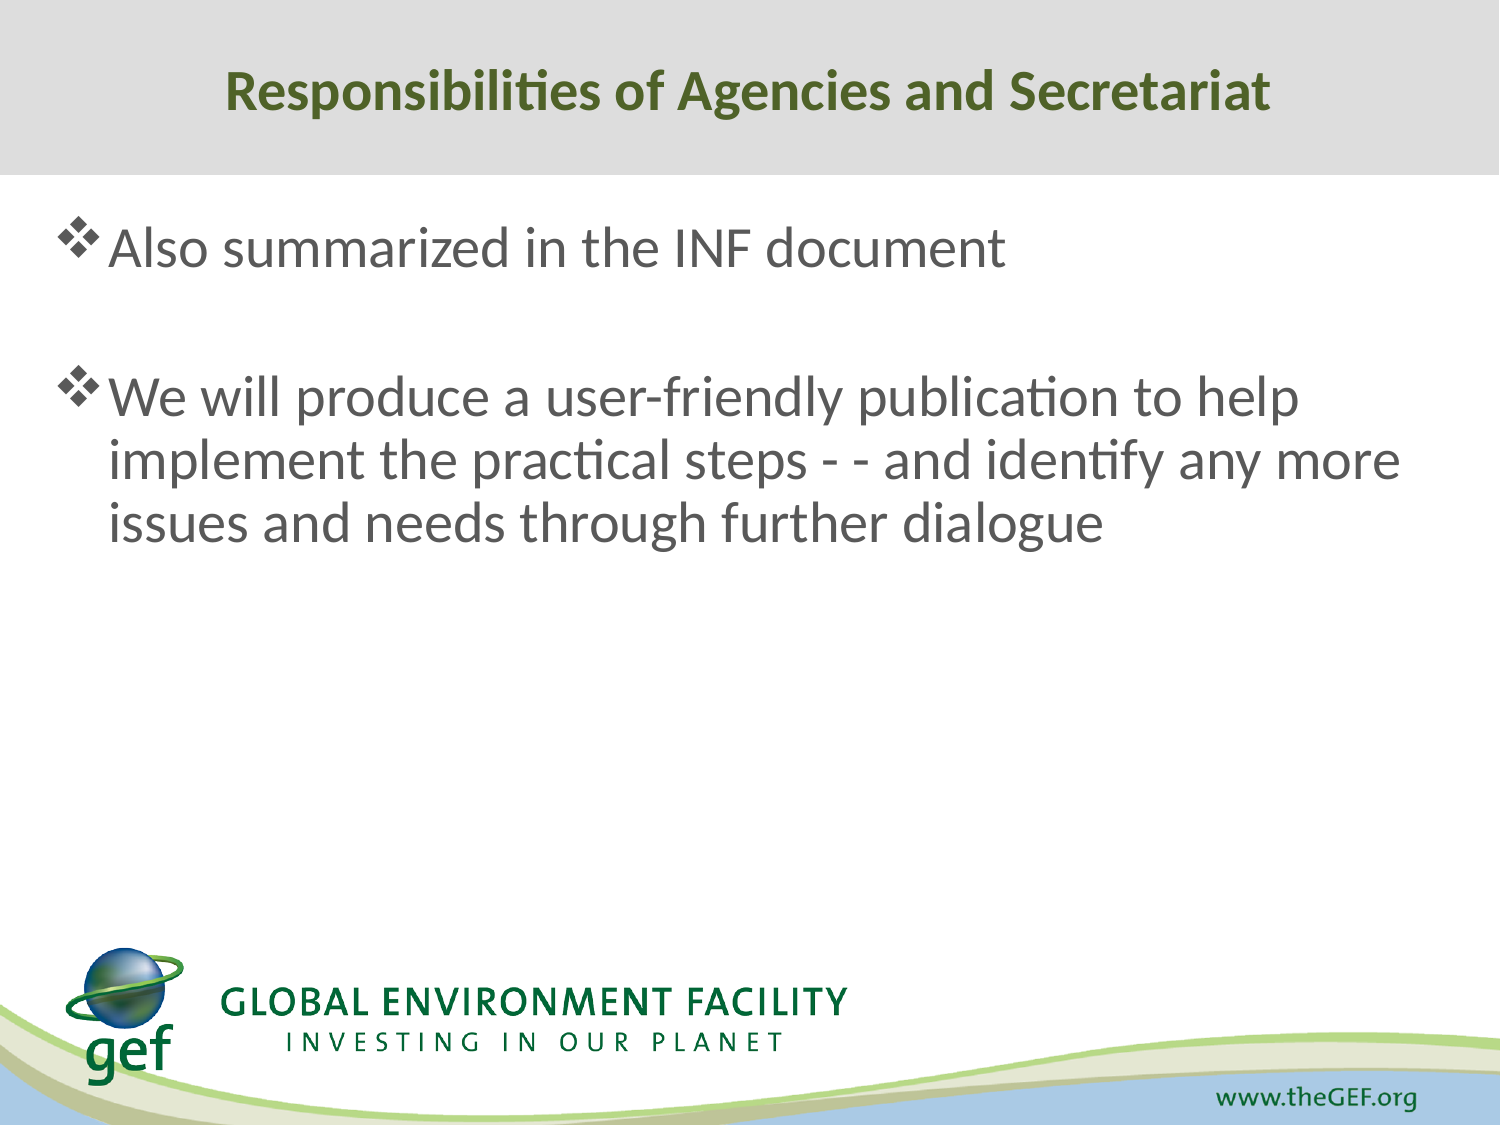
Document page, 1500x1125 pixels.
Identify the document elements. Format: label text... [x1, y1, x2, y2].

picture [0, 920, 1500, 1125]
list Also summarized in the INF document We will produce a user-friendly publication to help implement the practical steps - - and identify any more issues and needs through further dialogue [37, 175, 1476, 976]
text_box Responsibilities of Agencies and Secretariat [0, 0, 1499, 175]
